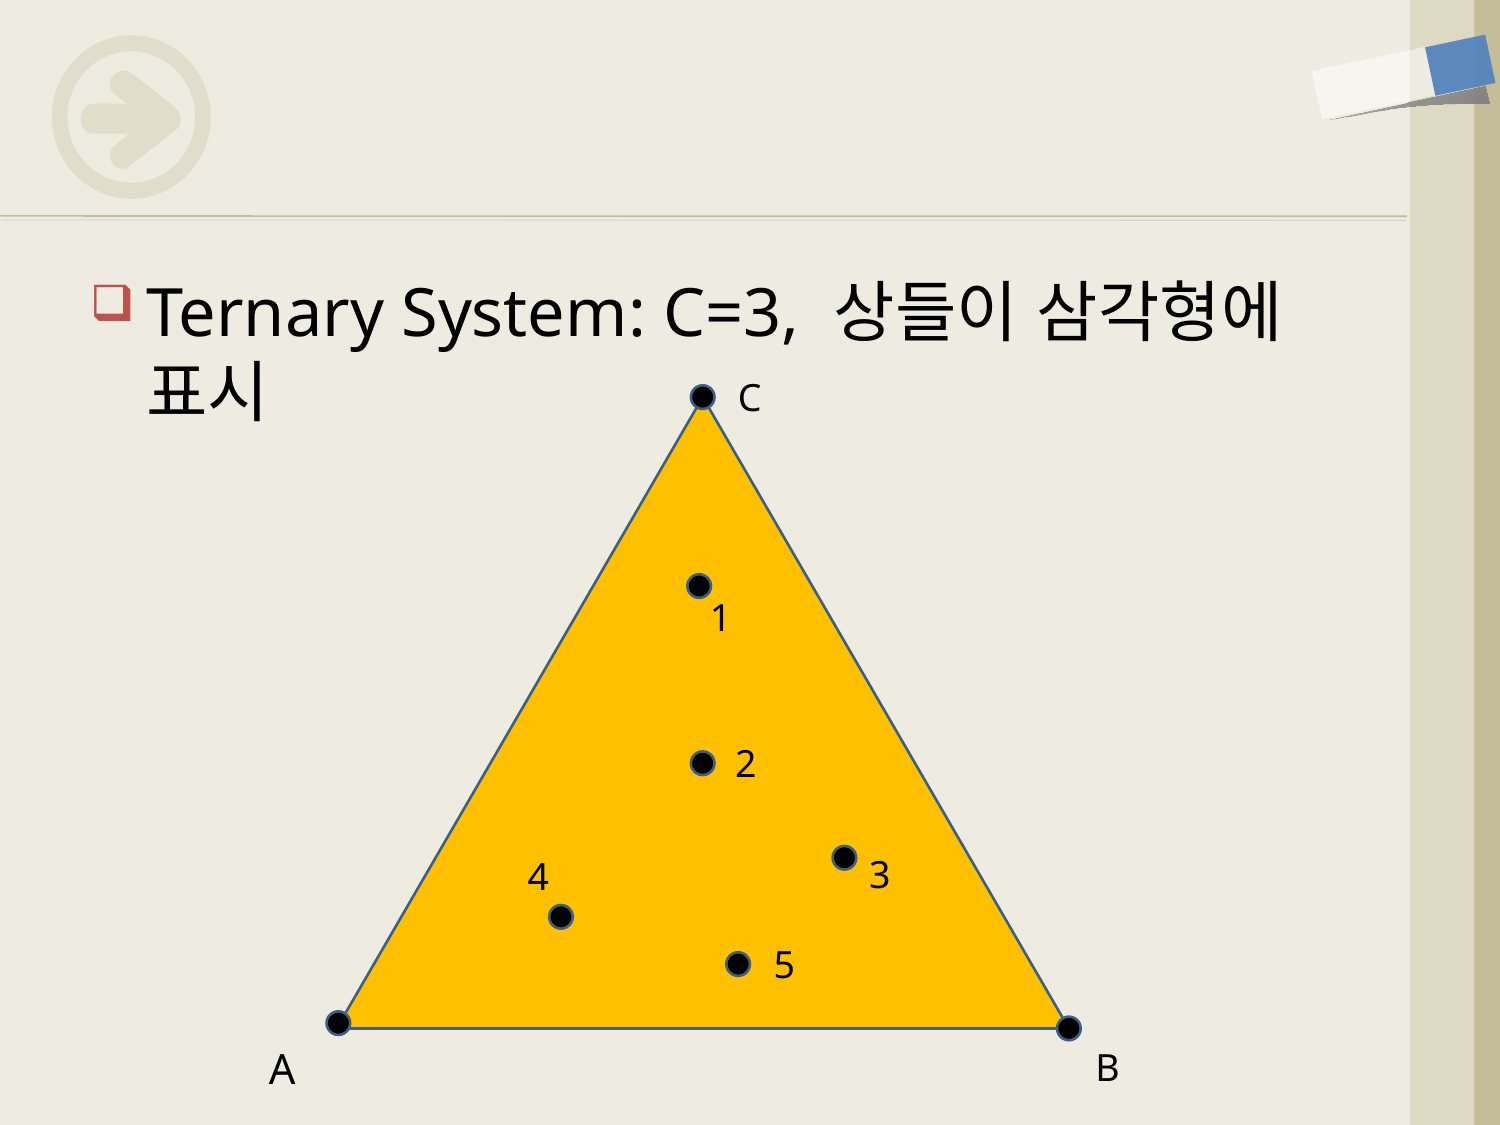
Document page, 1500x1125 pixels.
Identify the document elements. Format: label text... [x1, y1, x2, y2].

text_box [547, 904, 575, 930]
list Ternary System: C=3, 상들이 삼각형에 표시 [75, 262, 1406, 1005]
text_box 2 [720, 732, 772, 793]
text_box [831, 844, 854, 871]
text_box A [254, 1035, 311, 1100]
text_box [345, 408, 1064, 1030]
text_box [686, 572, 713, 599]
text_box [725, 950, 752, 978]
text_box C [723, 366, 777, 427]
text_box [689, 383, 716, 411]
text_box [1055, 1015, 1082, 1042]
text_box 4 [512, 845, 564, 906]
text_box 1 [695, 586, 747, 646]
text_box [689, 750, 716, 777]
text_box 5 [758, 933, 810, 994]
text_box 3 [854, 843, 906, 904]
text_box B [1080, 1036, 1135, 1096]
text_box [325, 1010, 352, 1037]
